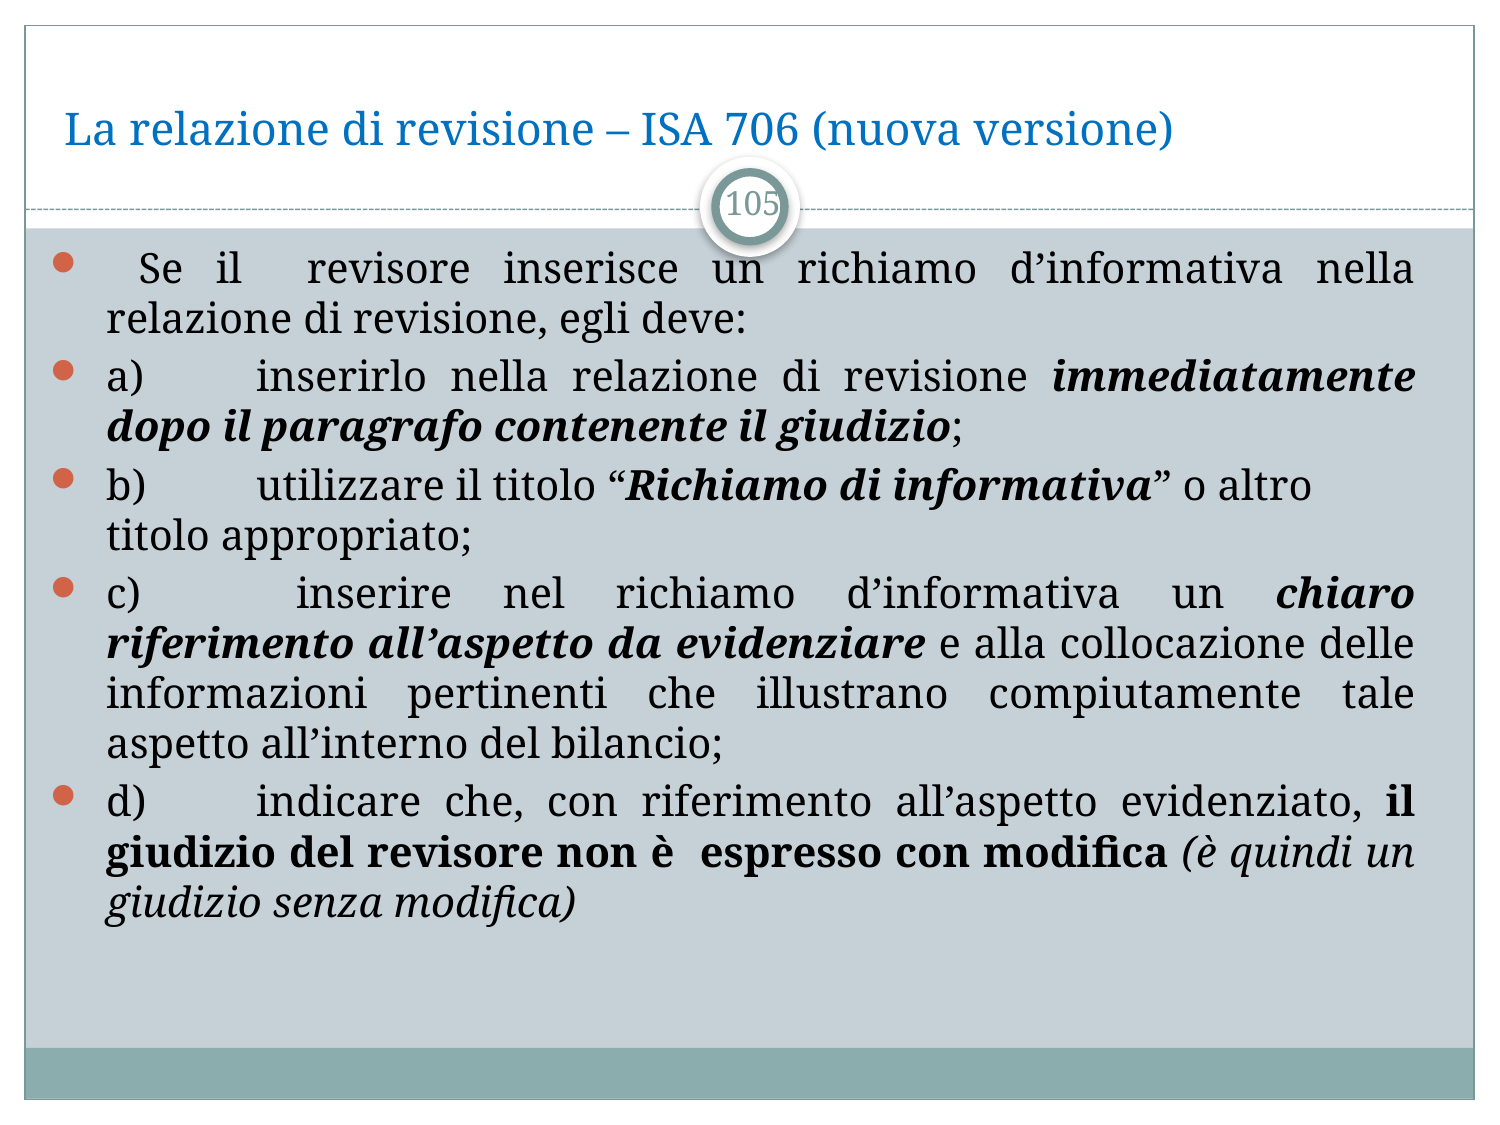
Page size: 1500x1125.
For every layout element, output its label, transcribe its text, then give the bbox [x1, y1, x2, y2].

title La relazione di revisione – ISA 706 (nuova versione) [49, 37, 1450, 162]
list Se il revisore inserisce un richiamo d’informativa nella relazione di revisione, egli deve: a) inserirlo nella relazione di revisione immediatamente dopo il paragrafo contenente il giudizio; b) utilizzare il titolo “Richiamo di informativa” o altro titolo appropriato; c) inserire nel richiamo d’informativa un chiaro riferimento all’aspetto da evidenziare e alla collocazione delle informazioni pertinenti che illustrano compiutamente tale aspetto all’interno del bilancio; d) indicare che, con riferimento all’aspetto evidenziato, il giudizio del revisore non è espresso con modifica (è quindi un giudizio senza modifica) [35, 234, 1431, 985]
slide_number 105 [715, 168, 791, 241]
